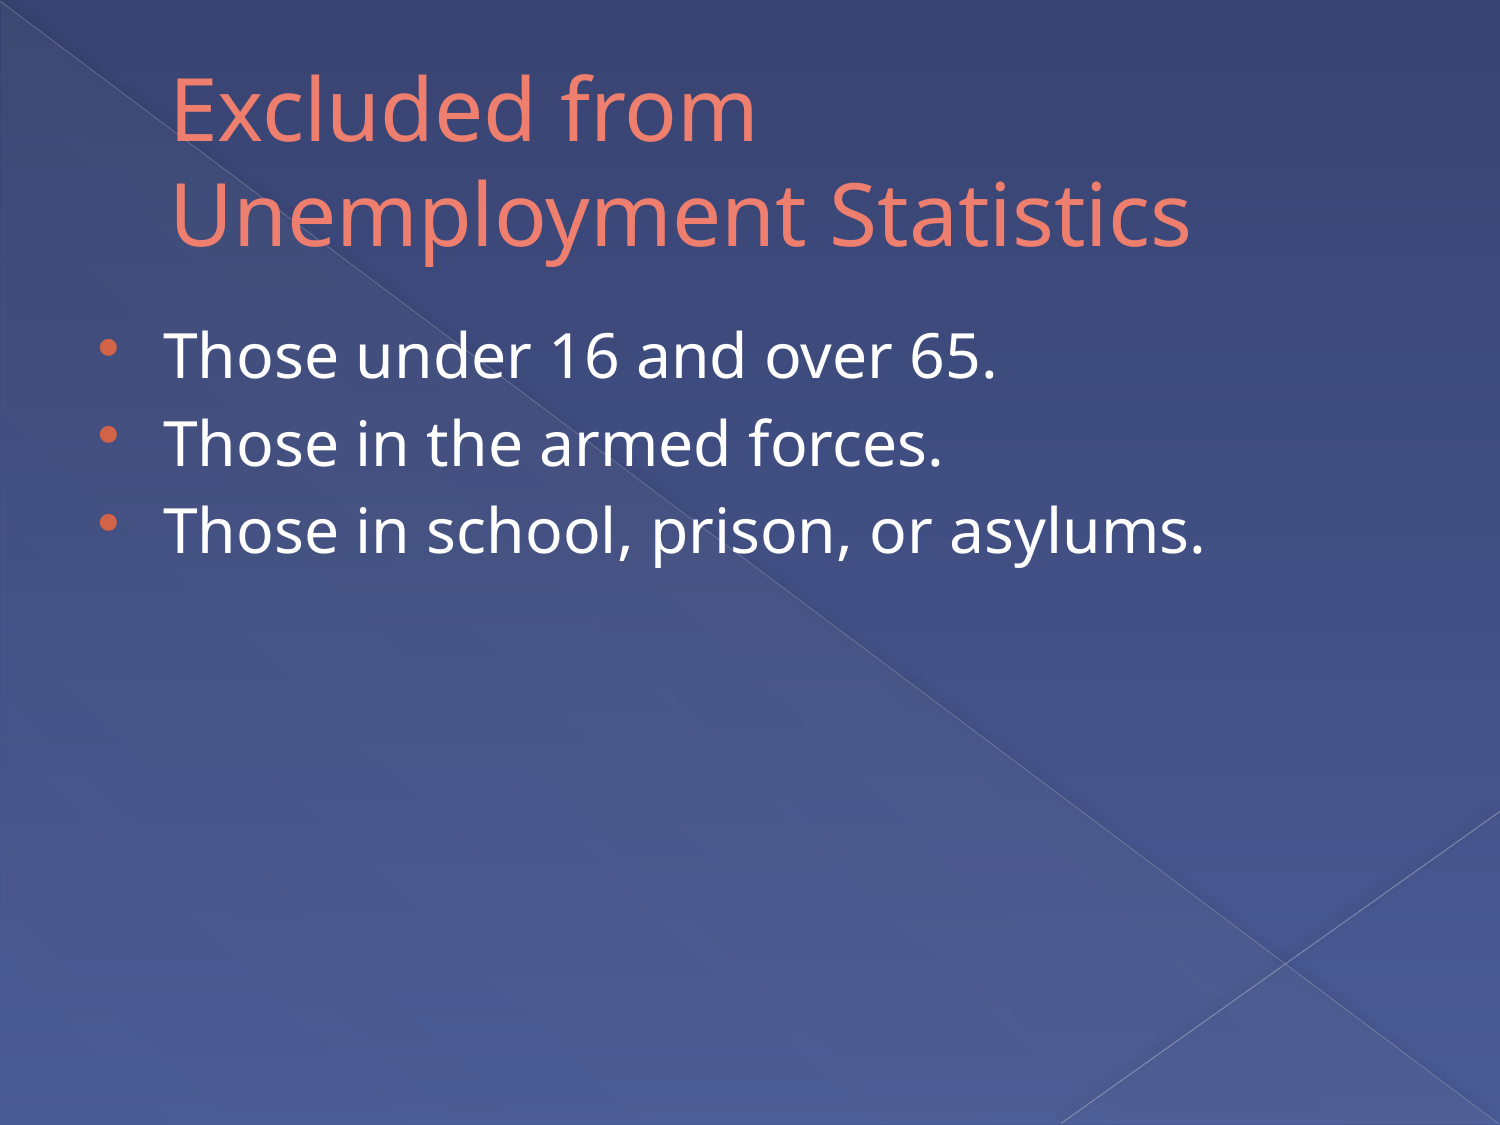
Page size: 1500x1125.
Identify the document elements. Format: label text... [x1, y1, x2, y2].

list Those under 16 and over 65. Those in the armed forces. Those in school, prison, or asylums. [75, 308, 1425, 1059]
title Excluded from Unemployment Statistics [75, 43, 1425, 274]
